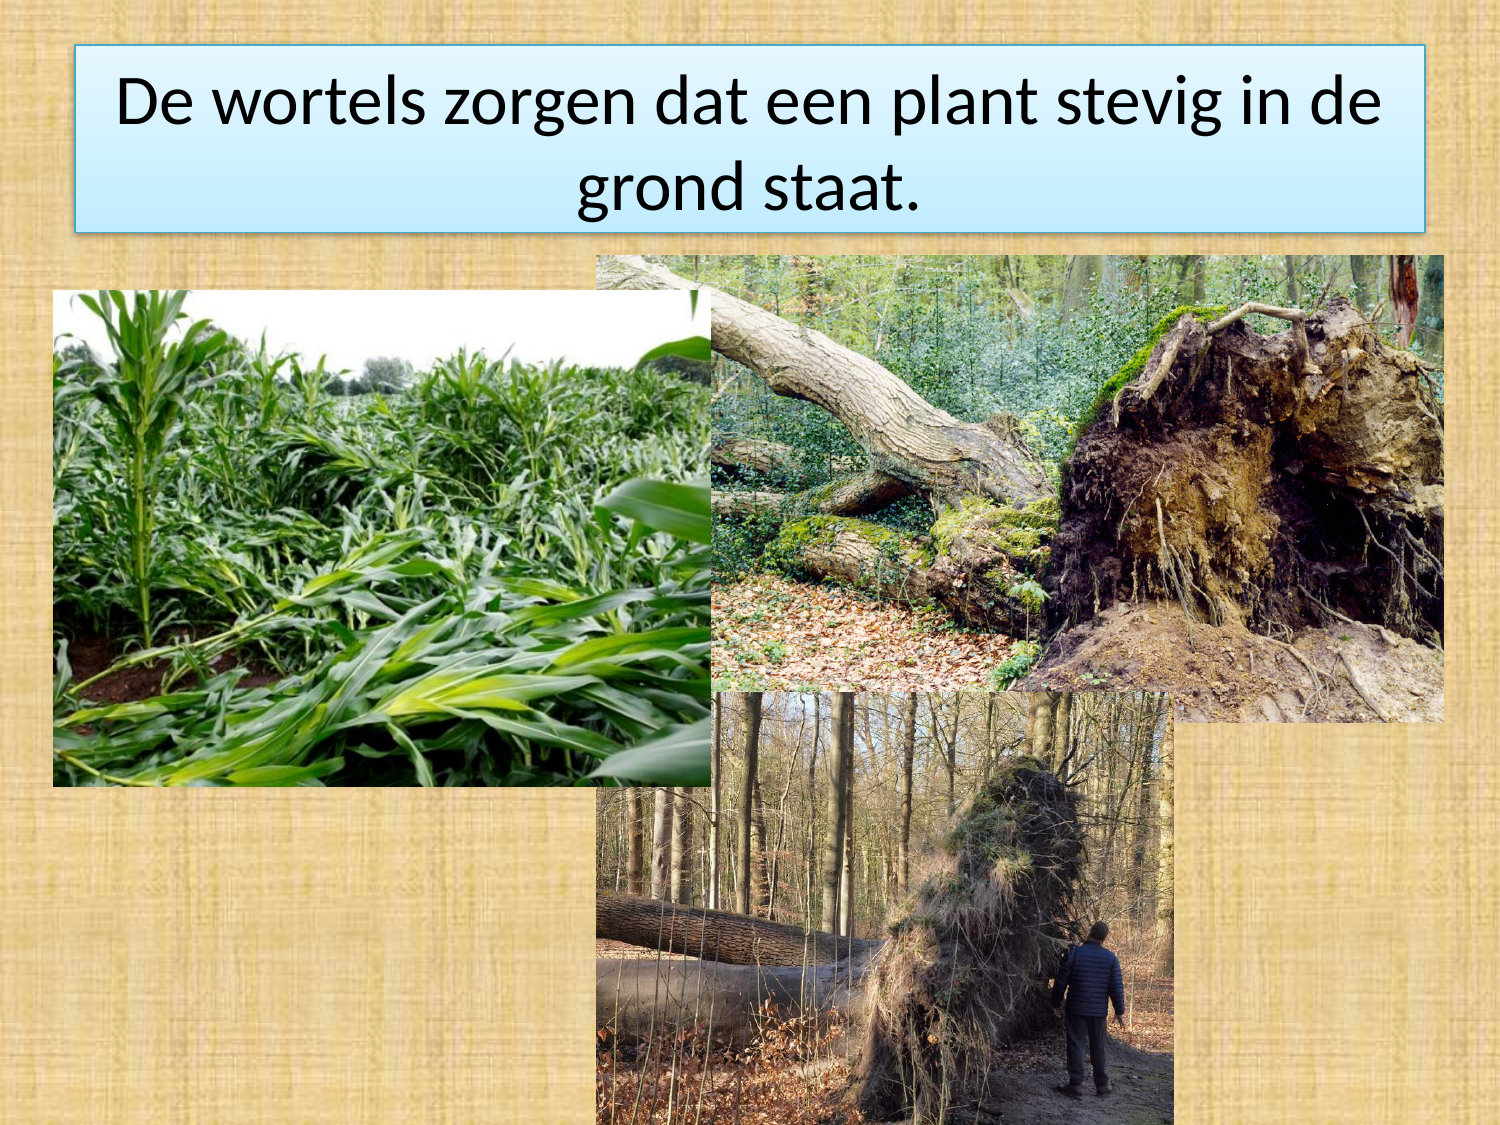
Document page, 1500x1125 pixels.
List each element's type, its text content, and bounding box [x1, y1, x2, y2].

title De wortels zorgen dat een plant stevig in de grond staat. [74, 44, 1426, 233]
picture [0, 0, 1500, 1125]
